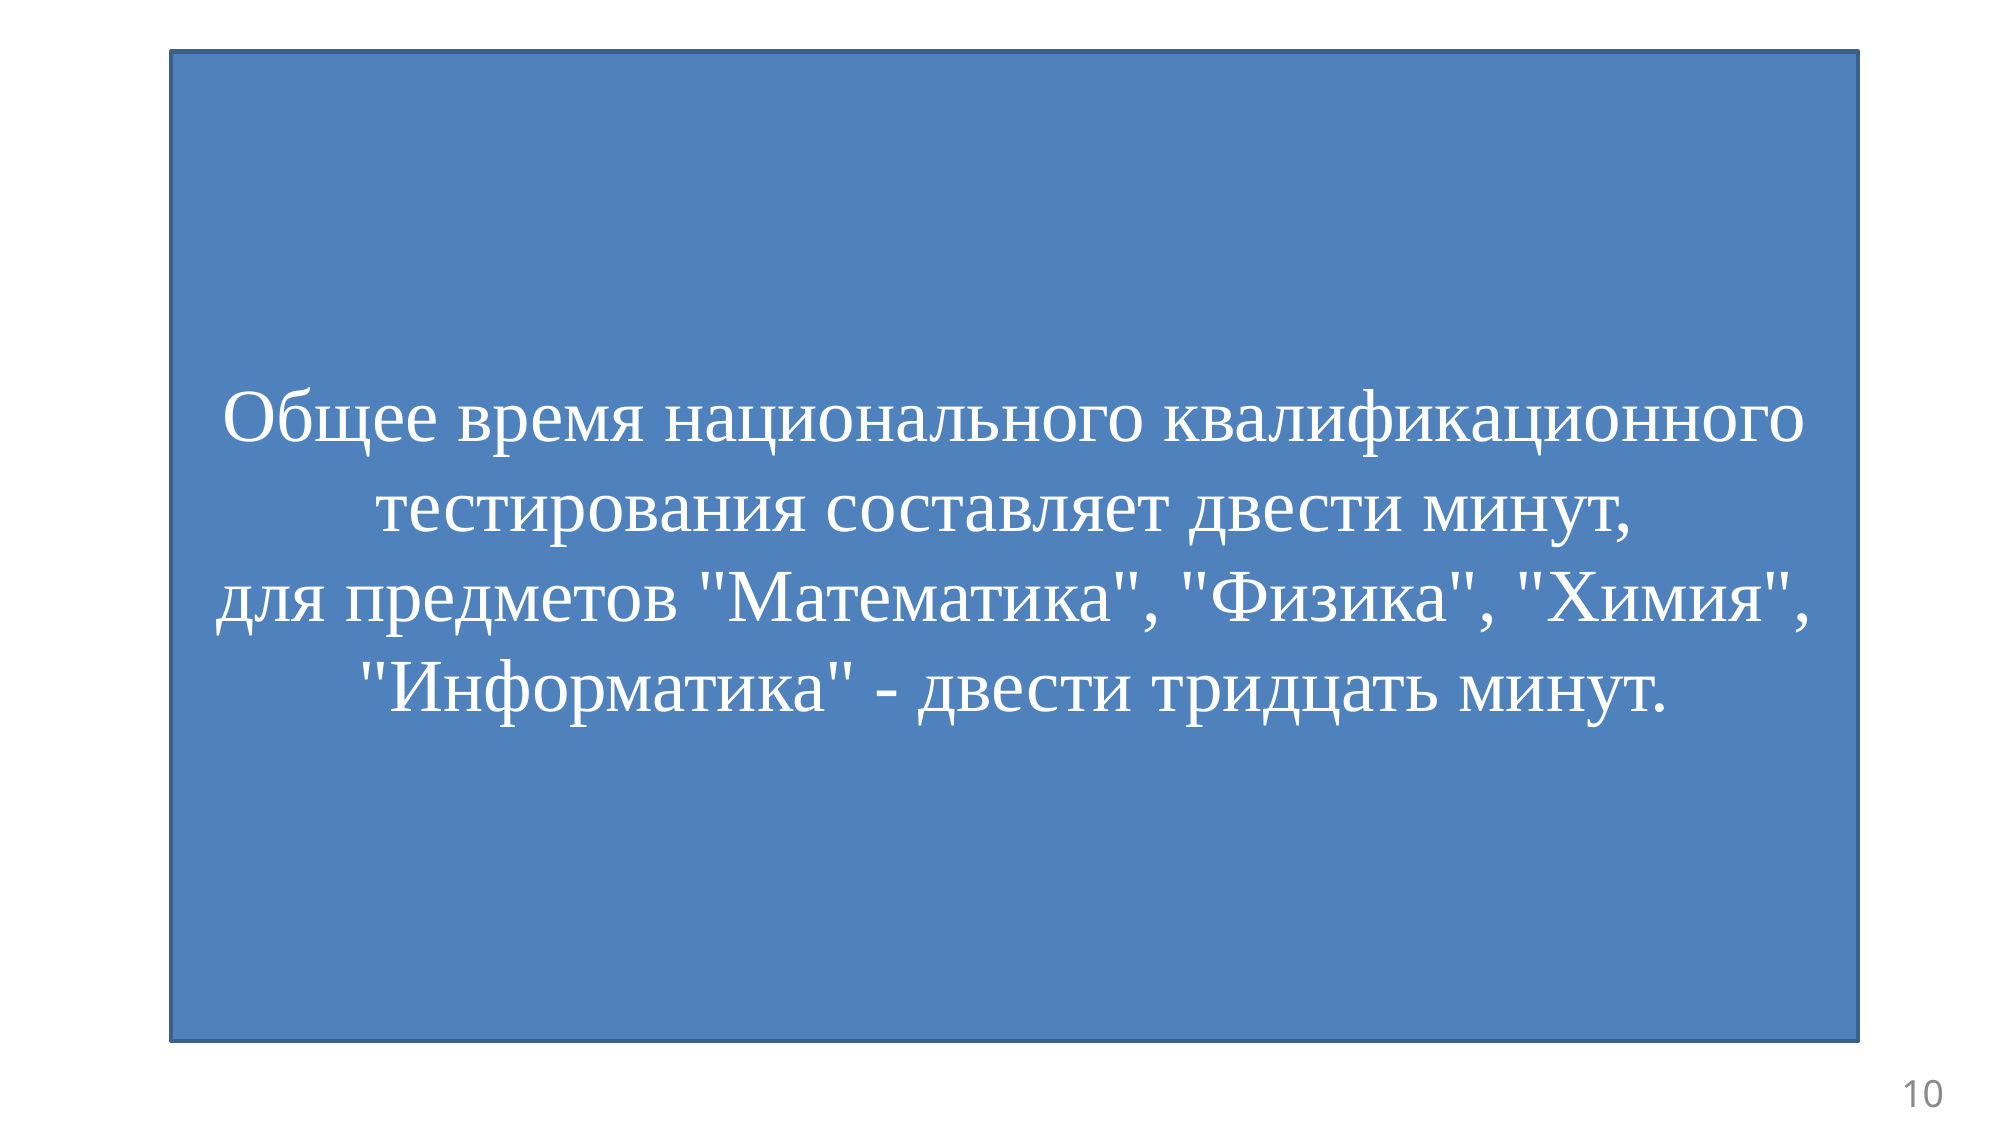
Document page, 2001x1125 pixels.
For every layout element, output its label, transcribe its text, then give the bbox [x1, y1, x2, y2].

slide_number 10 [1492, 1065, 1960, 1125]
text_box Общее время национального квалификационного тестирования составляет двести минут, для предметов "Математика", "Физика", "Химия", "Информатика" - двести тридцать минут. [169, 49, 1860, 1043]
